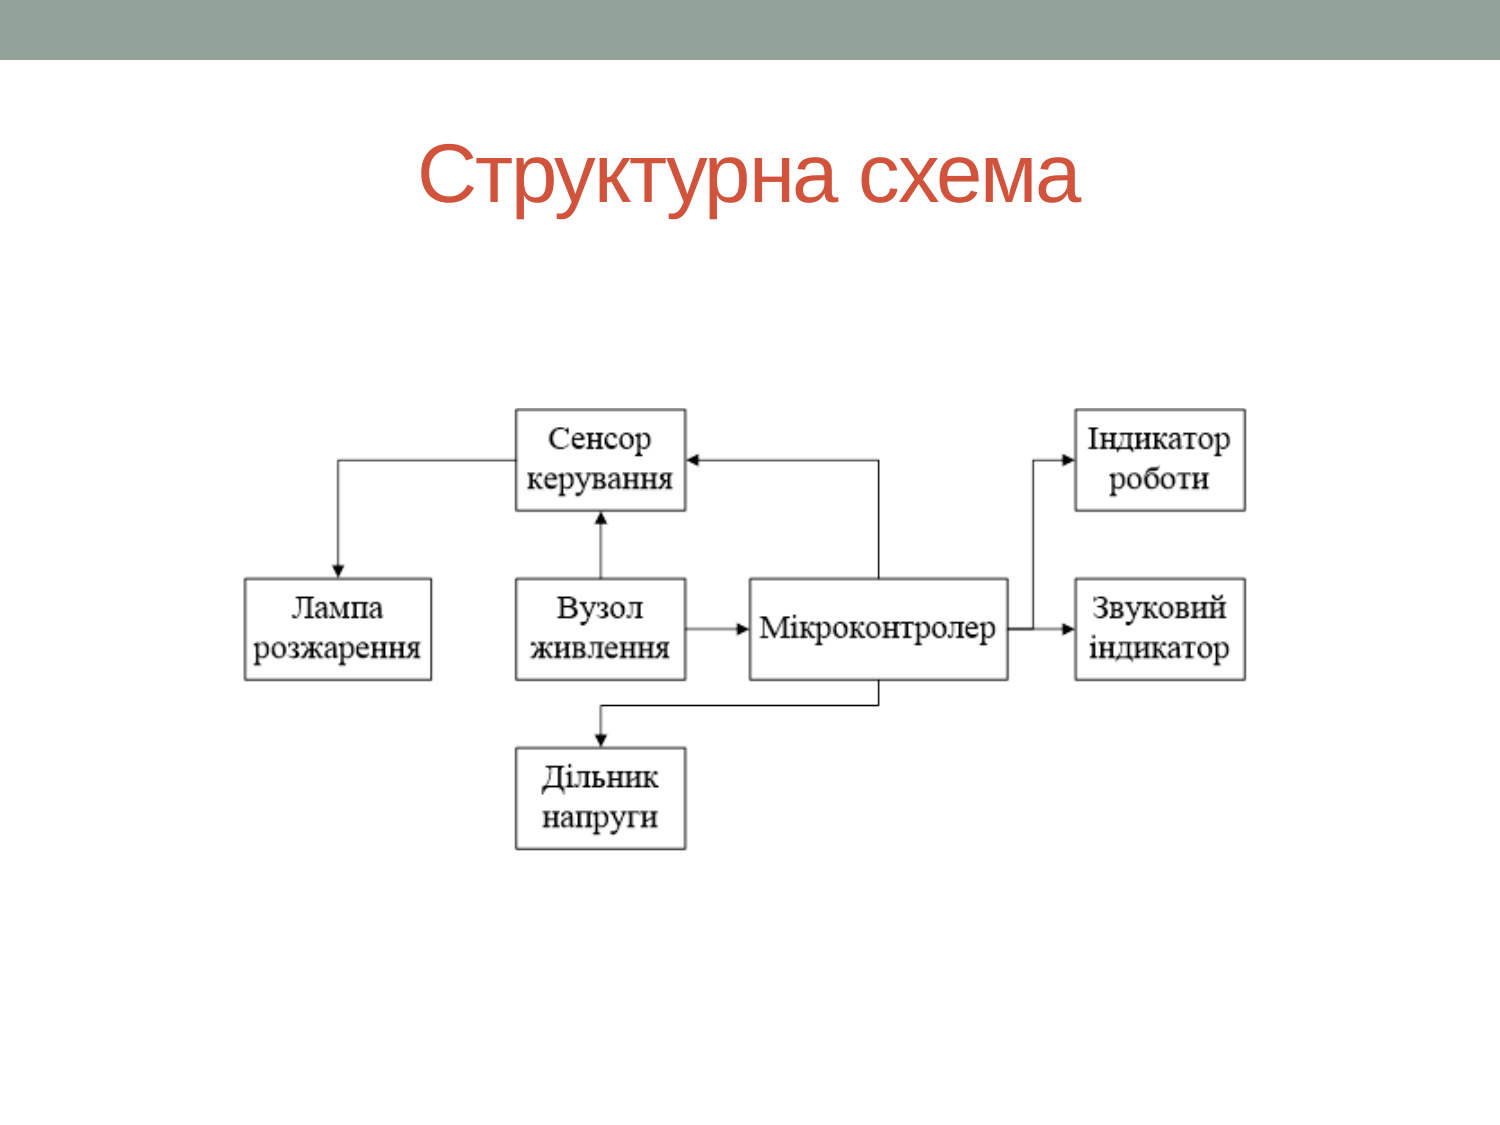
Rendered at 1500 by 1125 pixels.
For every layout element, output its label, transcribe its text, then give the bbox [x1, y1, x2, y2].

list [241, 408, 1252, 859]
title Структурна схема [75, 87, 1425, 250]
